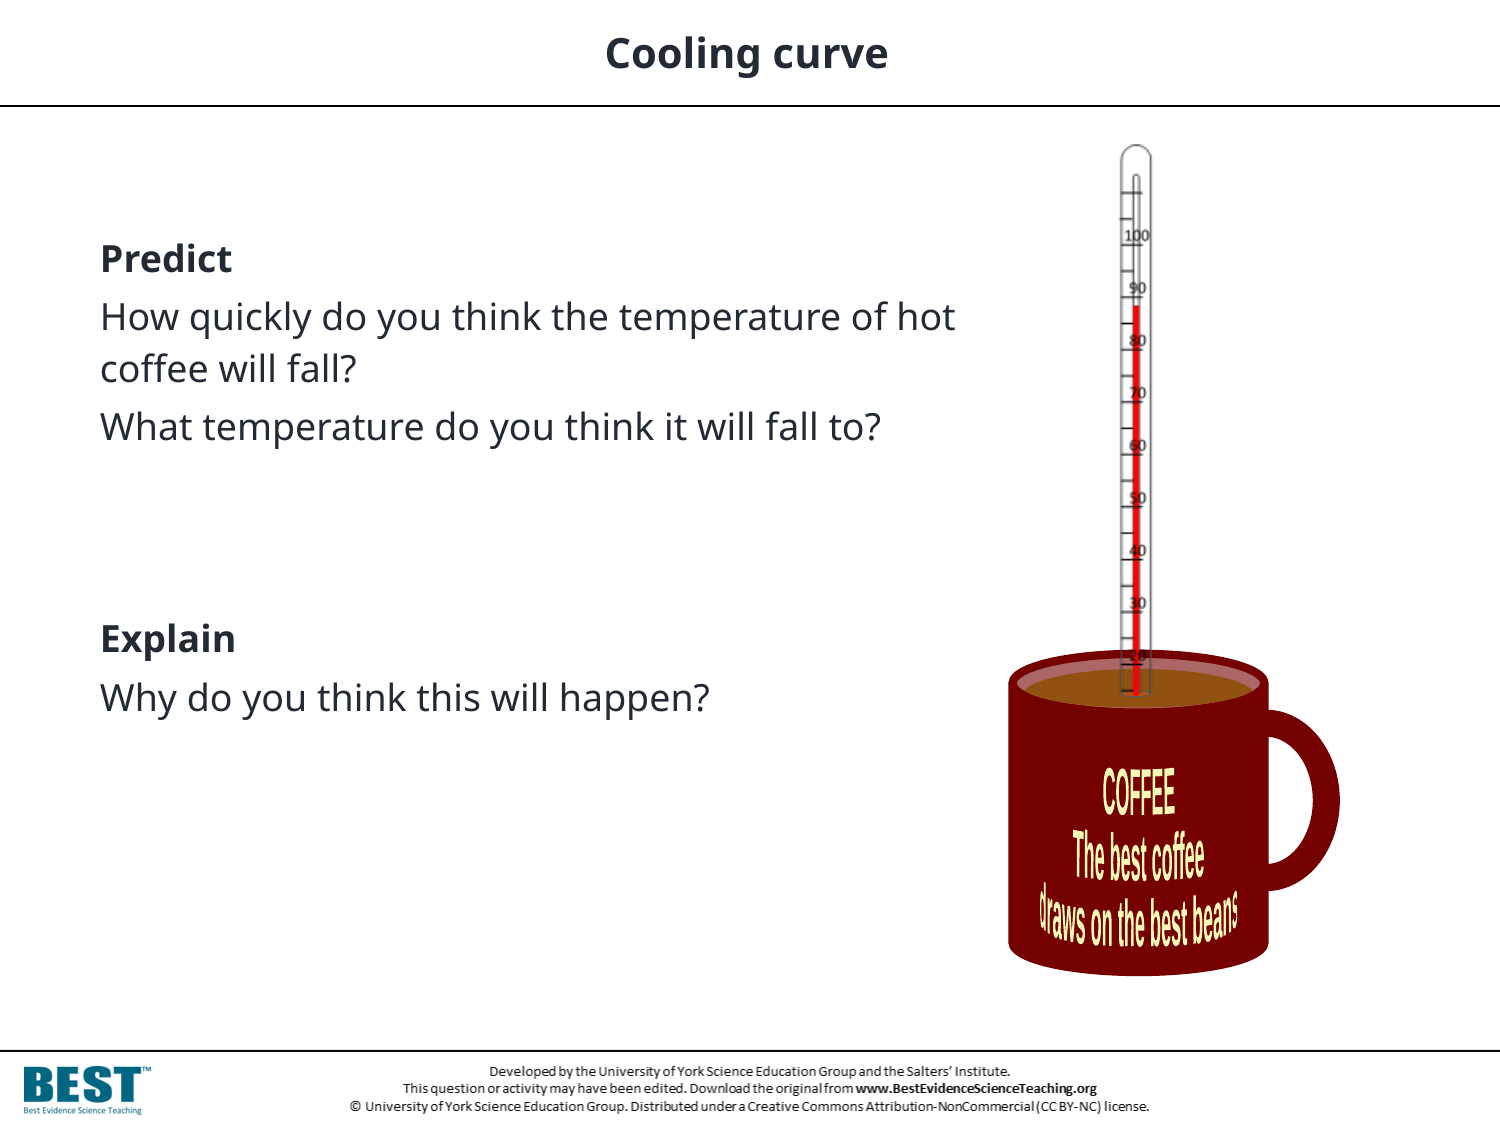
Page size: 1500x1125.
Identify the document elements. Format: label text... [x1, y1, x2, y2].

text_box Cooling curve [23, 4, 1471, 99]
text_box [1012, 123, 1340, 972]
picture [0, 105, 1500, 1125]
